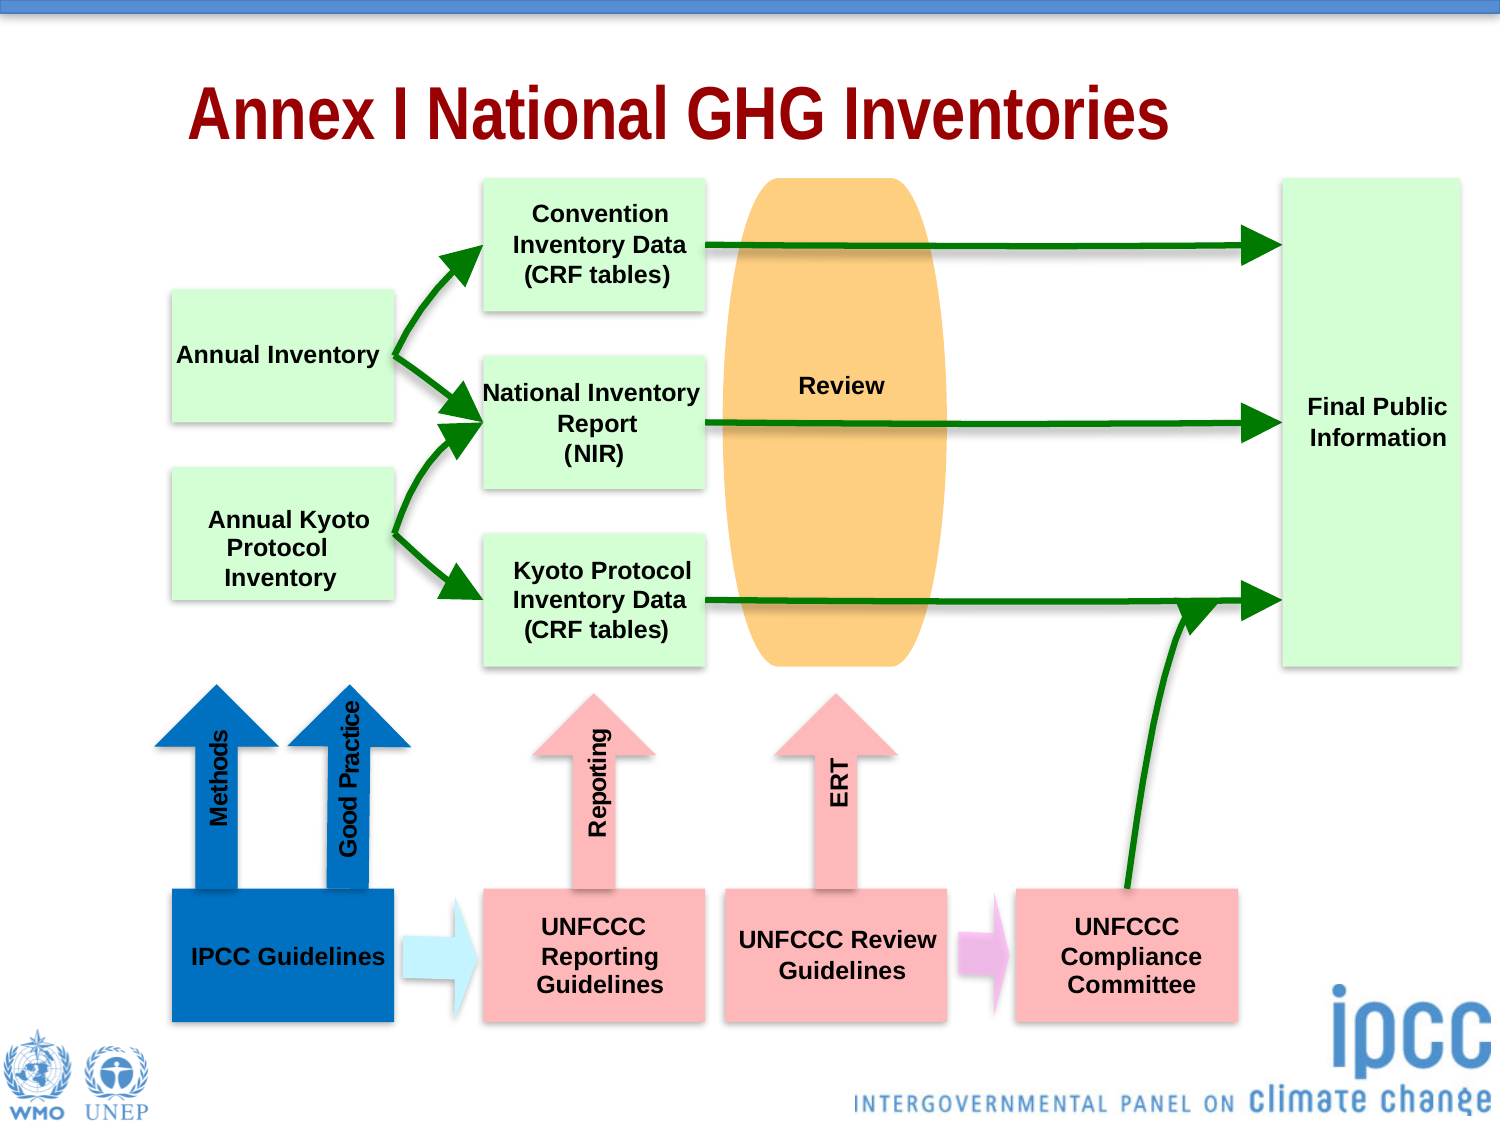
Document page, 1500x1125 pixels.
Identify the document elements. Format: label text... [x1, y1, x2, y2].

picture [855, 984, 1491, 1116]
title Annex I National GHG Inventories [172, 26, 1473, 193]
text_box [154, 177, 1461, 1023]
picture [0, 1027, 153, 1125]
